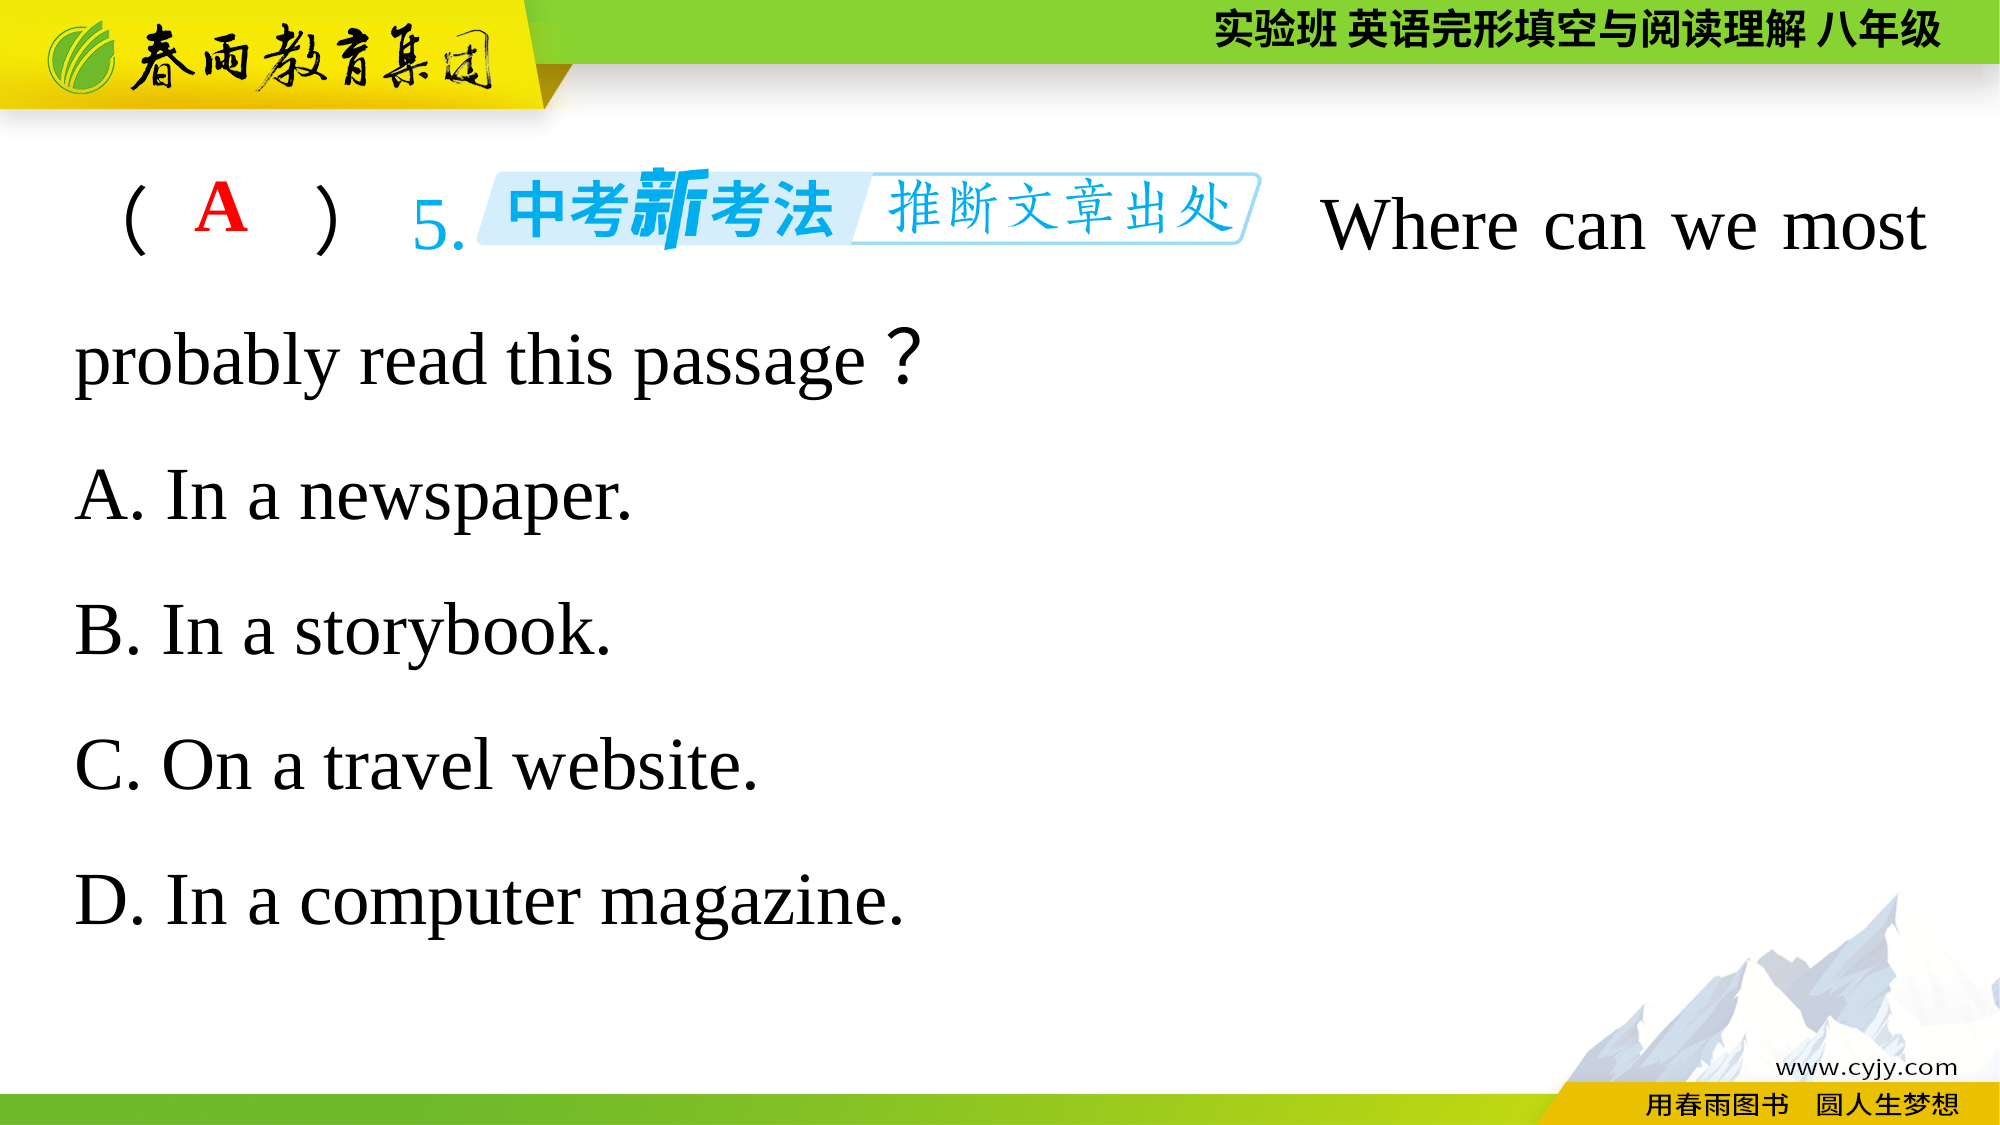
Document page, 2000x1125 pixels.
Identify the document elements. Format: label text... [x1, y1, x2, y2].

picture [0, 0, 2000, 1125]
text_box A [180, 149, 265, 254]
list （ ）5. Where can we most probably read this passage？ A. In a newspaper. B. In a storybook. C. On a travel website. D. In a computer magazine. [59, 122, 1944, 956]
